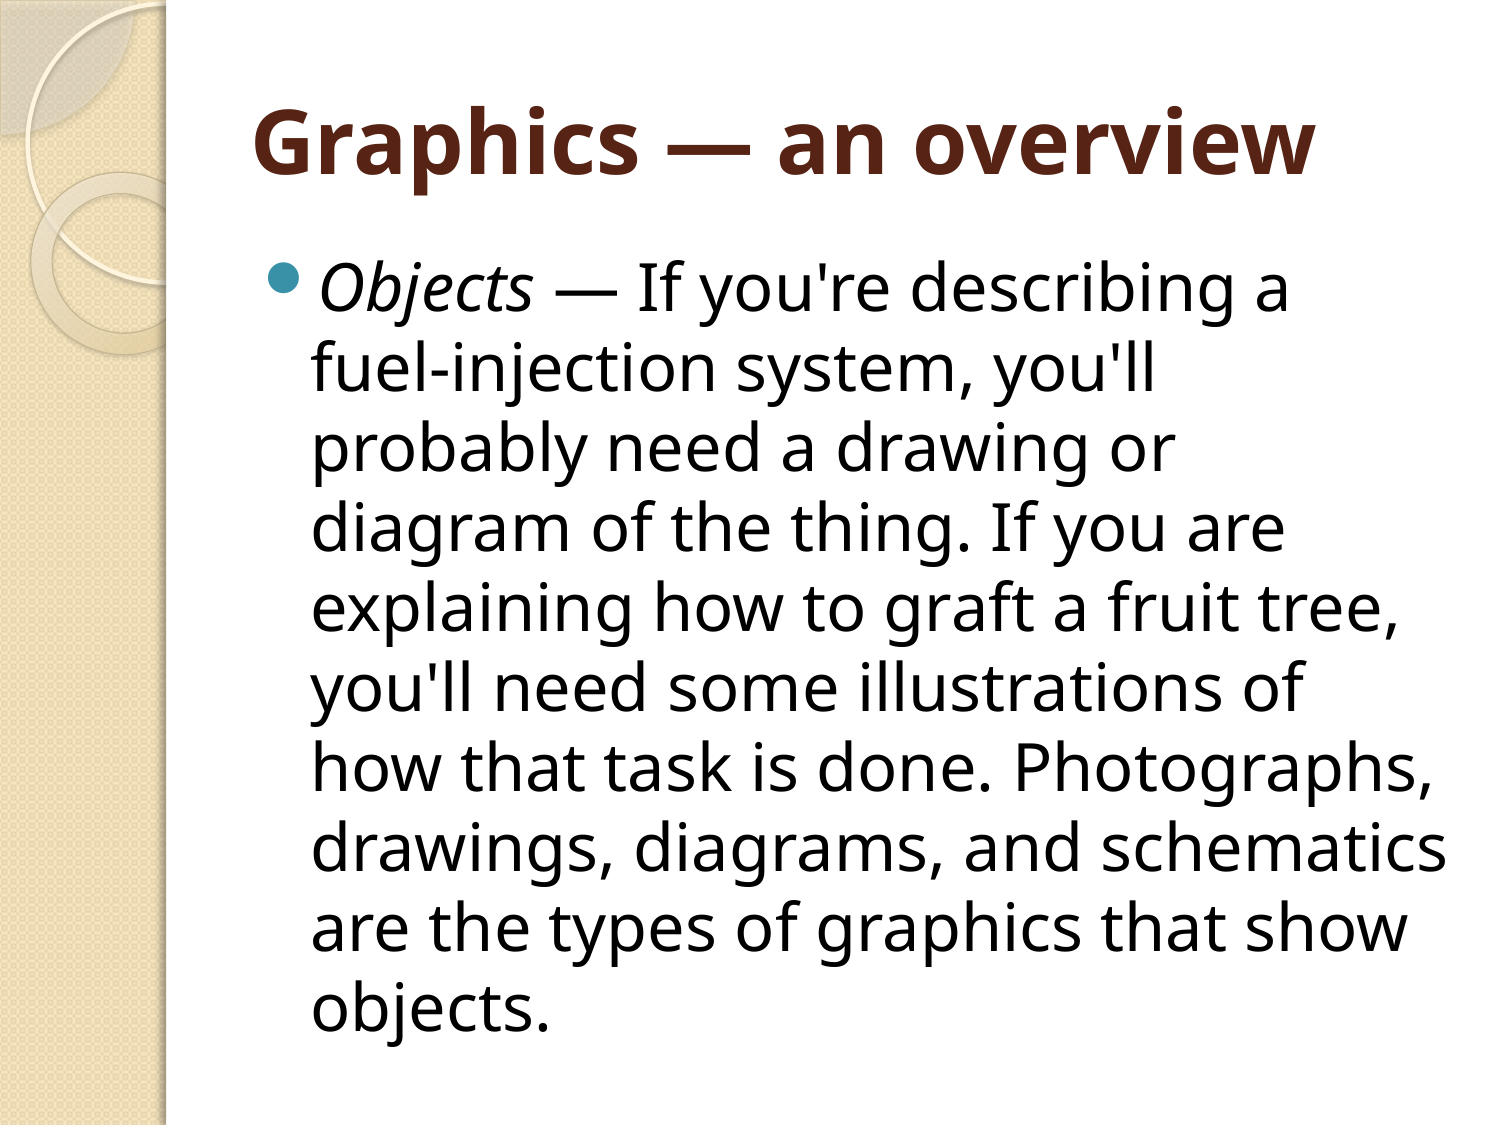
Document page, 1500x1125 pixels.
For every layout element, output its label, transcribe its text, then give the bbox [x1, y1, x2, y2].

list Objects — If you're describing a fuel-injection system, you'll probably need a drawing or diagram of the thing. If you are explaining how to graft a fruit tree, you'll need some illustrations of how that task is done. Photographs, drawings, diagrams, and schematics are the types of graphics that show objects. [235, 237, 1466, 1025]
title Graphics — an overview [235, 45, 1466, 233]
